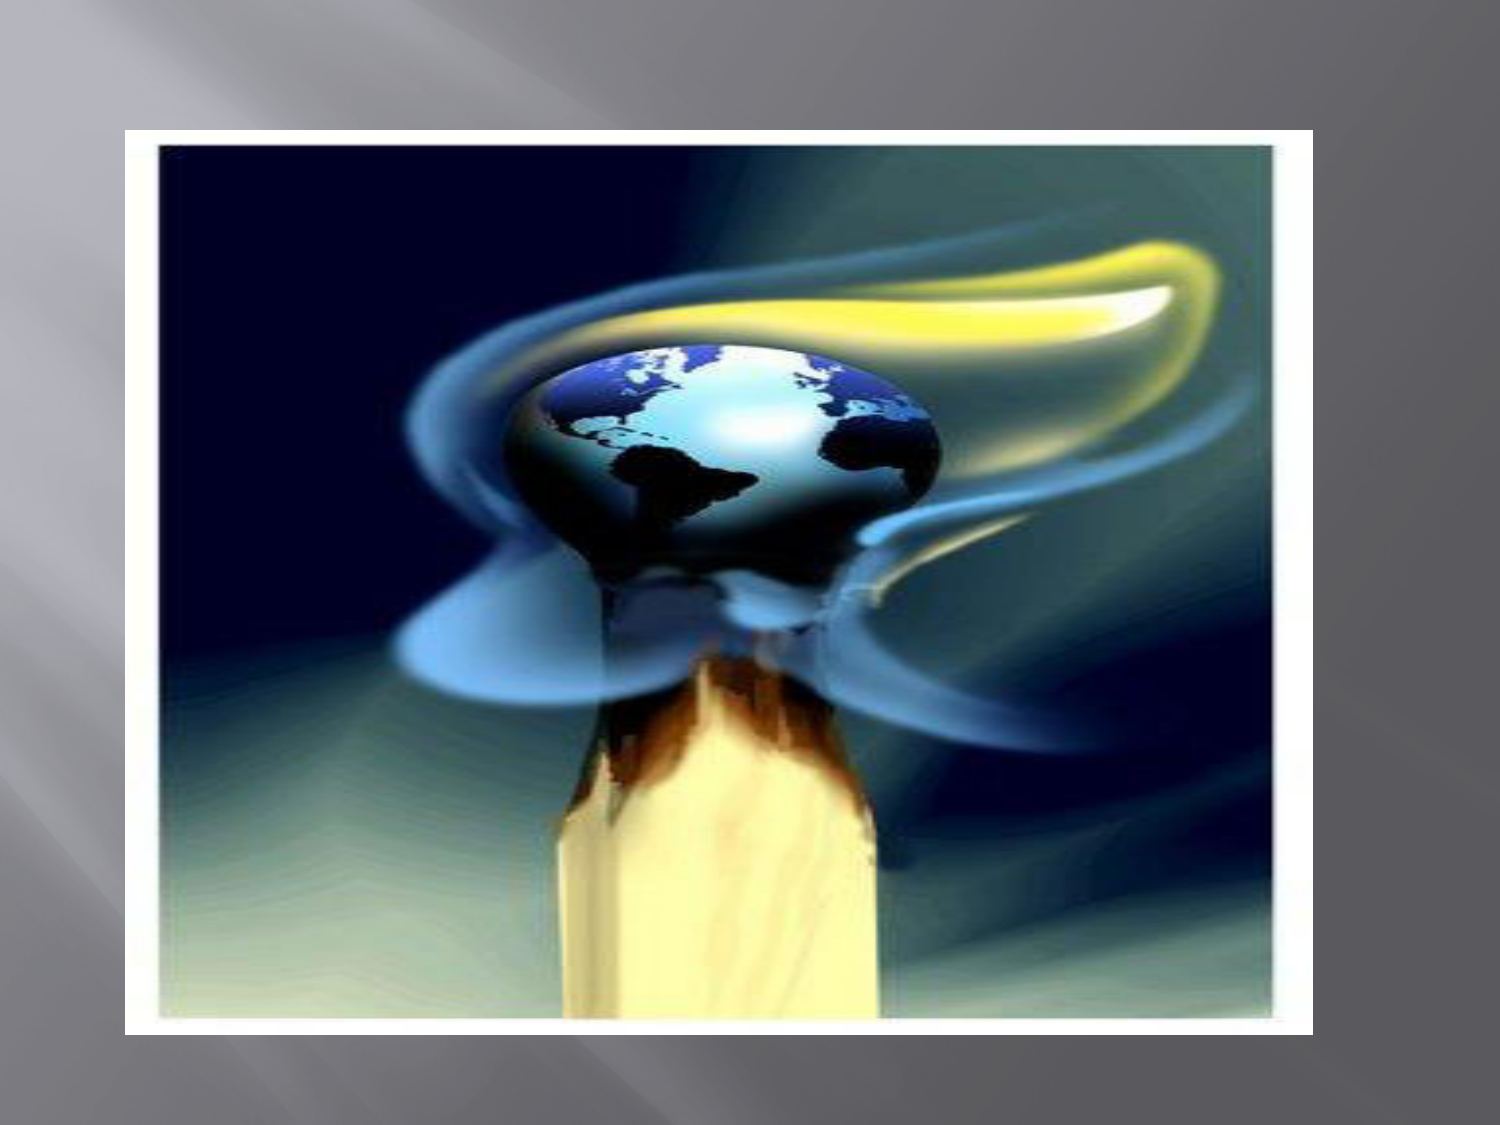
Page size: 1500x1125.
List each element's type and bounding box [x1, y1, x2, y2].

list [124, 130, 1313, 1036]
